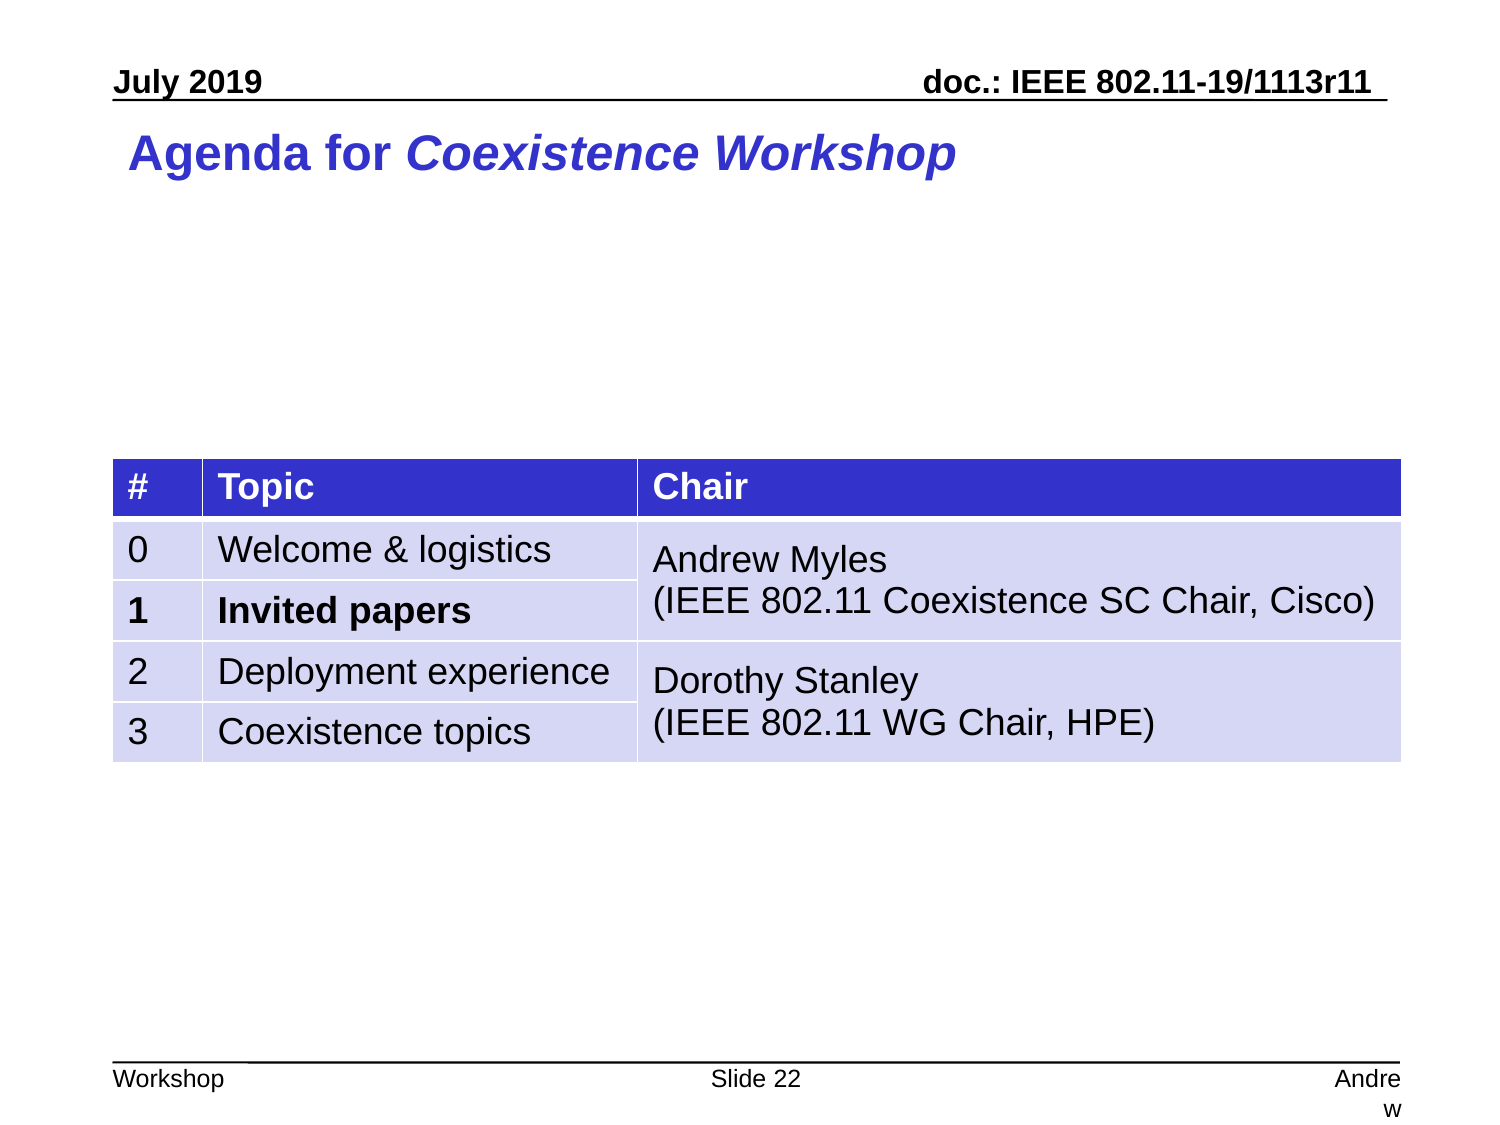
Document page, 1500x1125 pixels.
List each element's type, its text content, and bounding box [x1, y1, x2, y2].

slide_number Slide 22 [709, 1061, 803, 1093]
table_header Topic [203, 459, 637, 516]
table_cell Coexistence topics [203, 703, 637, 762]
table_cell Dorothy Stanley (IEEE 802.11 WG Chair, HPE) [638, 642, 1401, 762]
table_header # [113, 459, 202, 516]
table_cell Deployment experience [203, 642, 637, 701]
table_cell 0 [113, 522, 202, 579]
table_cell Invited papers [203, 581, 637, 640]
table_cell 3 [113, 703, 202, 762]
table_cell 2 [113, 642, 202, 701]
table_cell 1 [113, 581, 202, 640]
table_cell Andrew Myles (IEEE 802.11 Coexistence SC Chair, Cisco) [638, 522, 1401, 640]
table_header Chair [638, 459, 1401, 516]
footer Andrew Myles, Cisco [1320, 1061, 1402, 1093]
table_cell Welcome & logistics [203, 522, 637, 579]
title Agenda for Coexistence Workshop [112, 112, 1388, 288]
